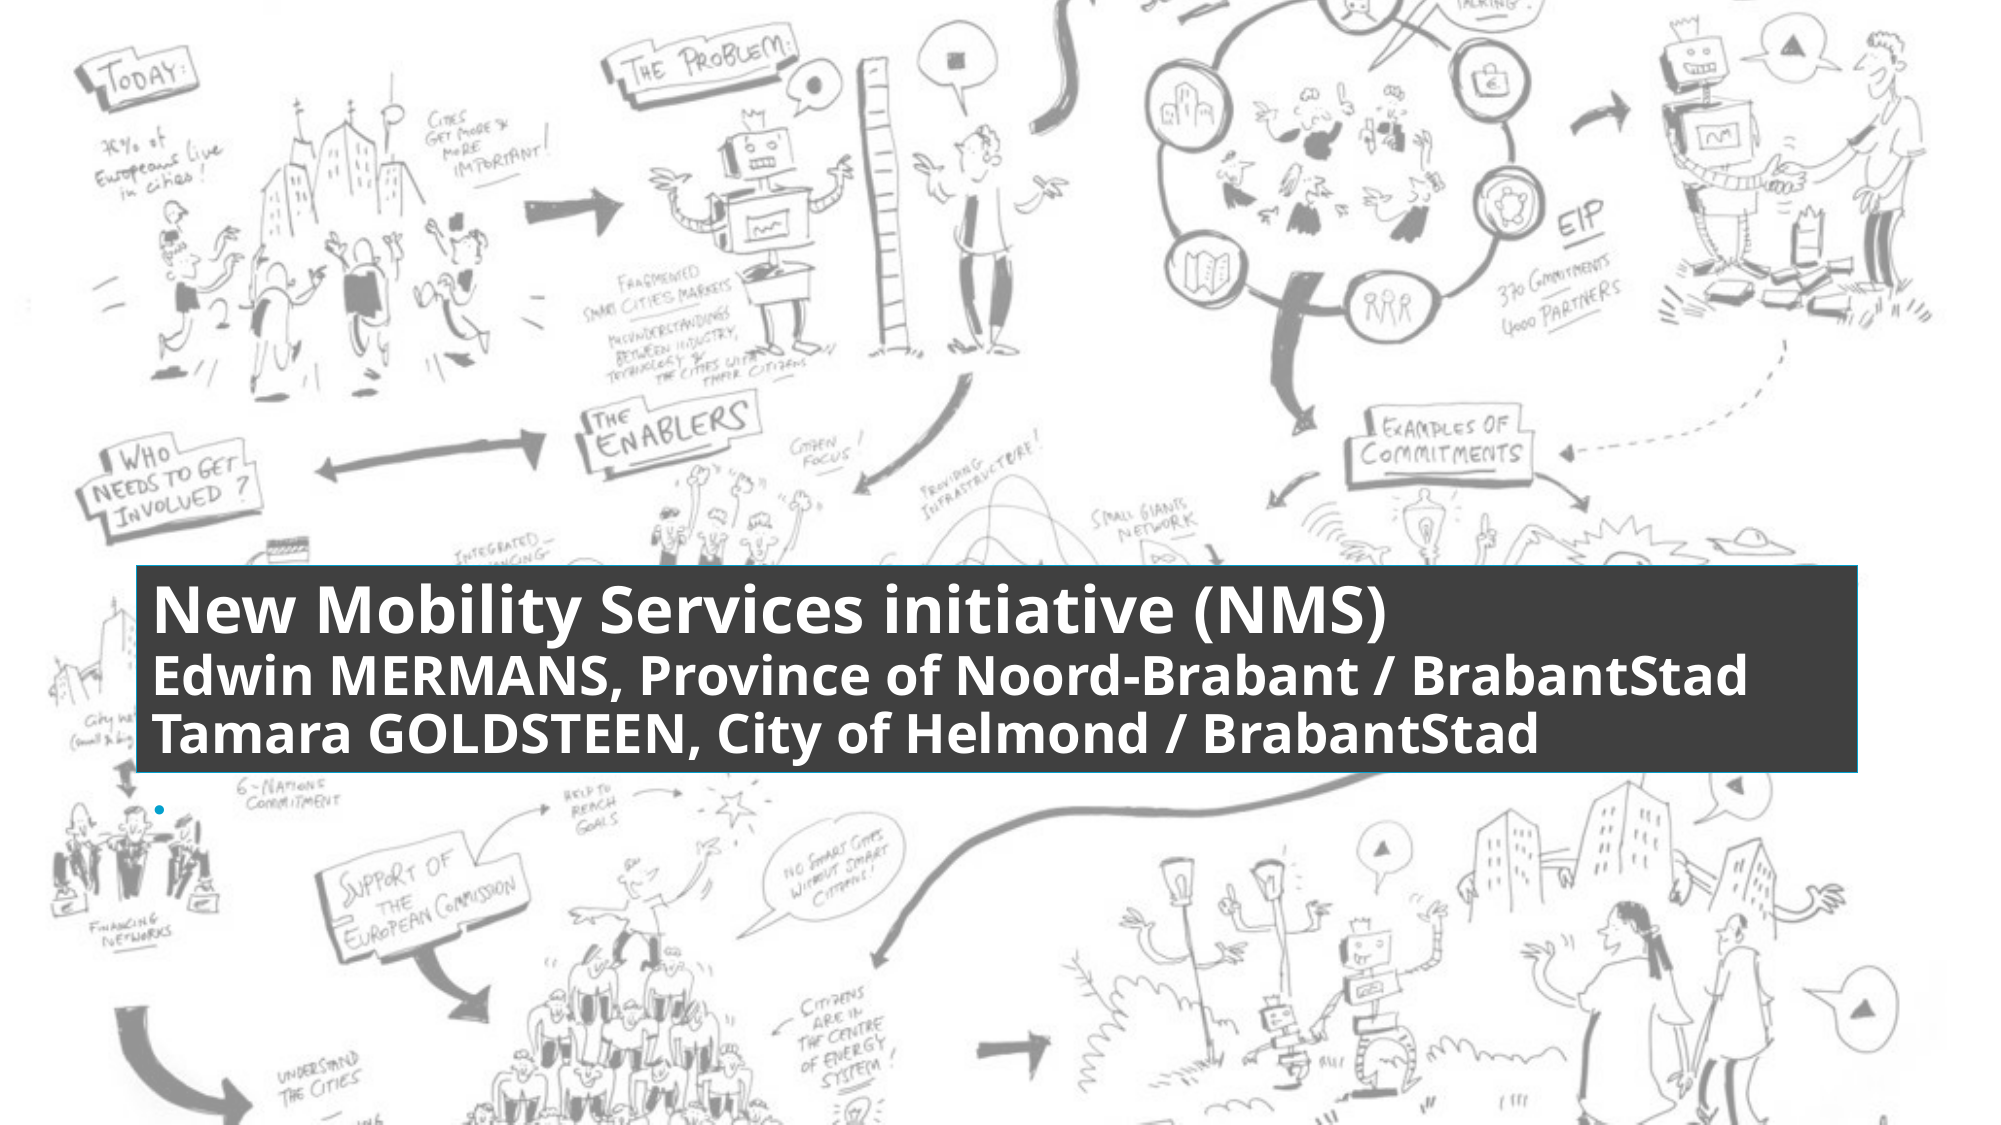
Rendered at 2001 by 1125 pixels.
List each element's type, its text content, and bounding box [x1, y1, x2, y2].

list . [136, 752, 1862, 999]
title New Mobility Services initiative (NMS) Edwin MERMANS, Province of Noord-Brabant / BrabantStad Tamara GOLDSTEEN, City of Helmond / BrabantStad [136, 565, 1858, 752]
